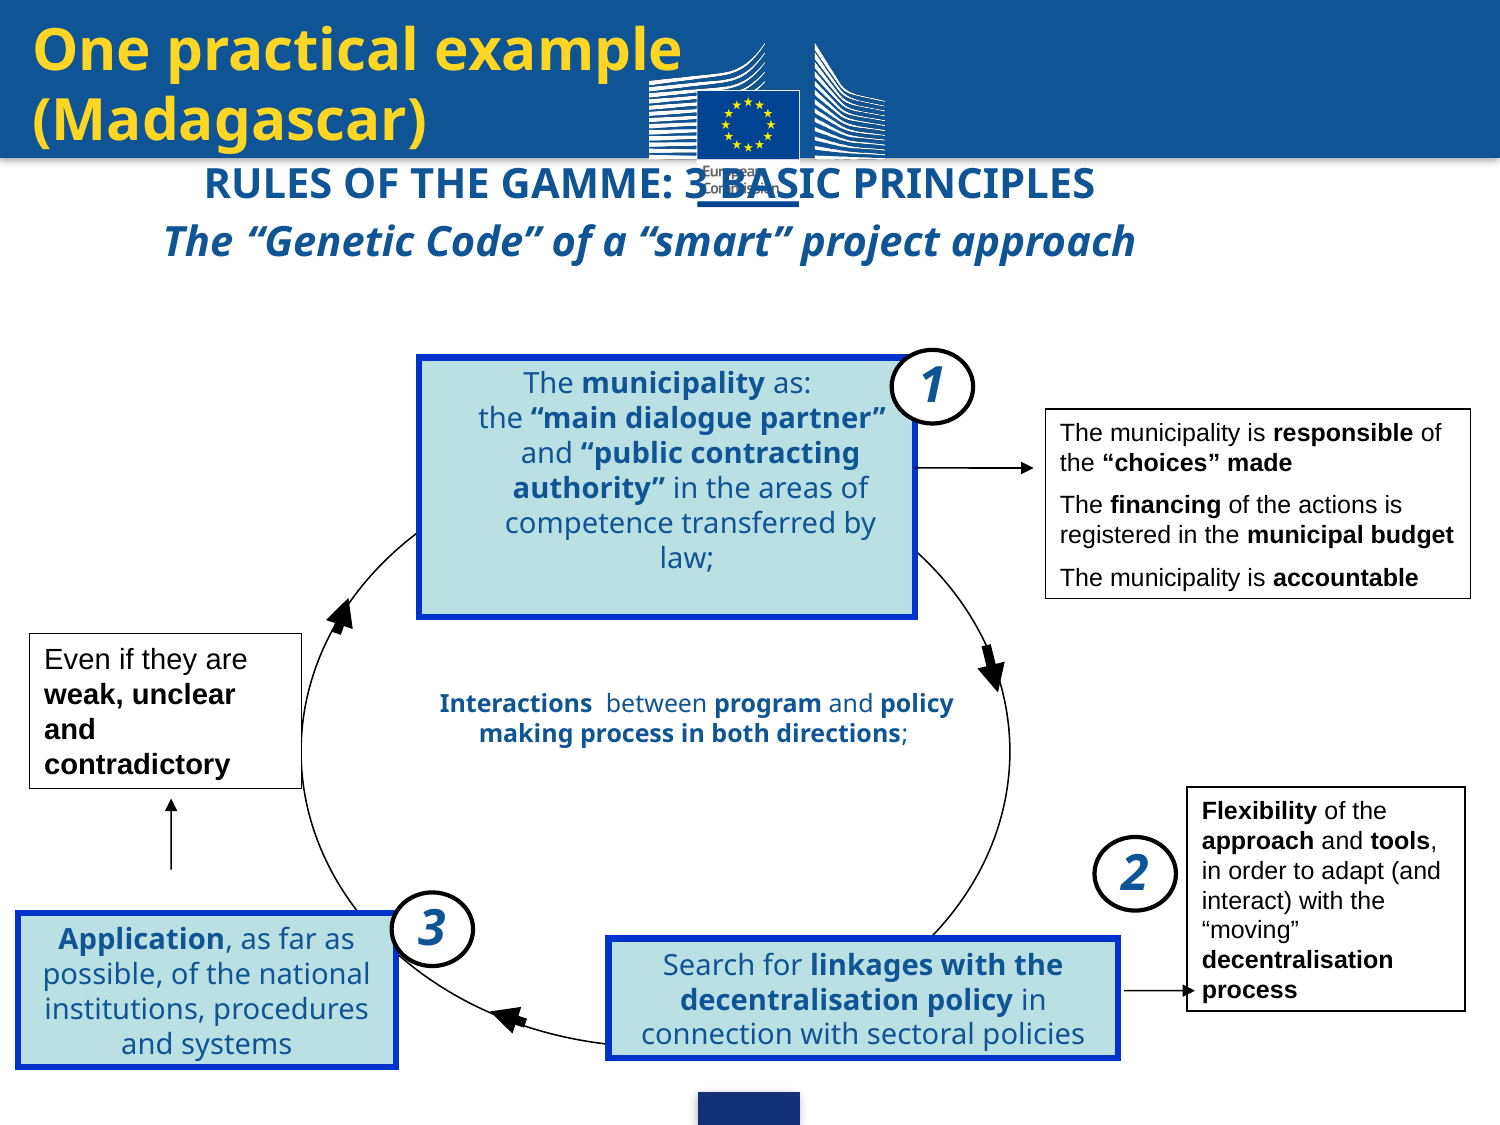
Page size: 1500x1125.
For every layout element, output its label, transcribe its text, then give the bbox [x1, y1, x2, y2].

text_box The municipality is responsible of the “choices” made The financing of the actions is registered in the municipal budget The municipality is accountable [1045, 408, 1471, 599]
text_box RULES OF THE GAMME: 3 BASIC PRINCIPLES The “Genetic Code” of a “smart” project approach [0, 149, 1341, 274]
text_box The municipality as: the “main dialogue partner” and “public contracting authority” in the areas of competence transferred by law; [419, 357, 916, 617]
text_box [915, 461, 1034, 475]
text_box Search for linkages with the decentralisation policy in connection with sectoral policies [608, 938, 1118, 1059]
text_box Application, as far as possible, of the national institutions, procedures and systems [17, 912, 396, 1068]
text_box 3 [391, 892, 474, 967]
text_box [338, 597, 349, 610]
text_box [1124, 984, 1196, 997]
text_box One practical example (Madagascar) [17, 5, 928, 160]
text_box Even if they are weak, unclear and contradictory [29, 633, 302, 788]
text_box [302, 531, 1010, 1045]
text_box [164, 798, 178, 870]
text_box 1 [891, 349, 974, 424]
text_box Flexibility of the approach and tools, in order to adapt (and interact) with the “moving” decentralisation process [1187, 786, 1465, 1012]
text_box Interactions between program and policy making process in both directions; [419, 680, 975, 756]
text_box 2 [1094, 836, 1176, 911]
text_box [492, 1014, 501, 1022]
